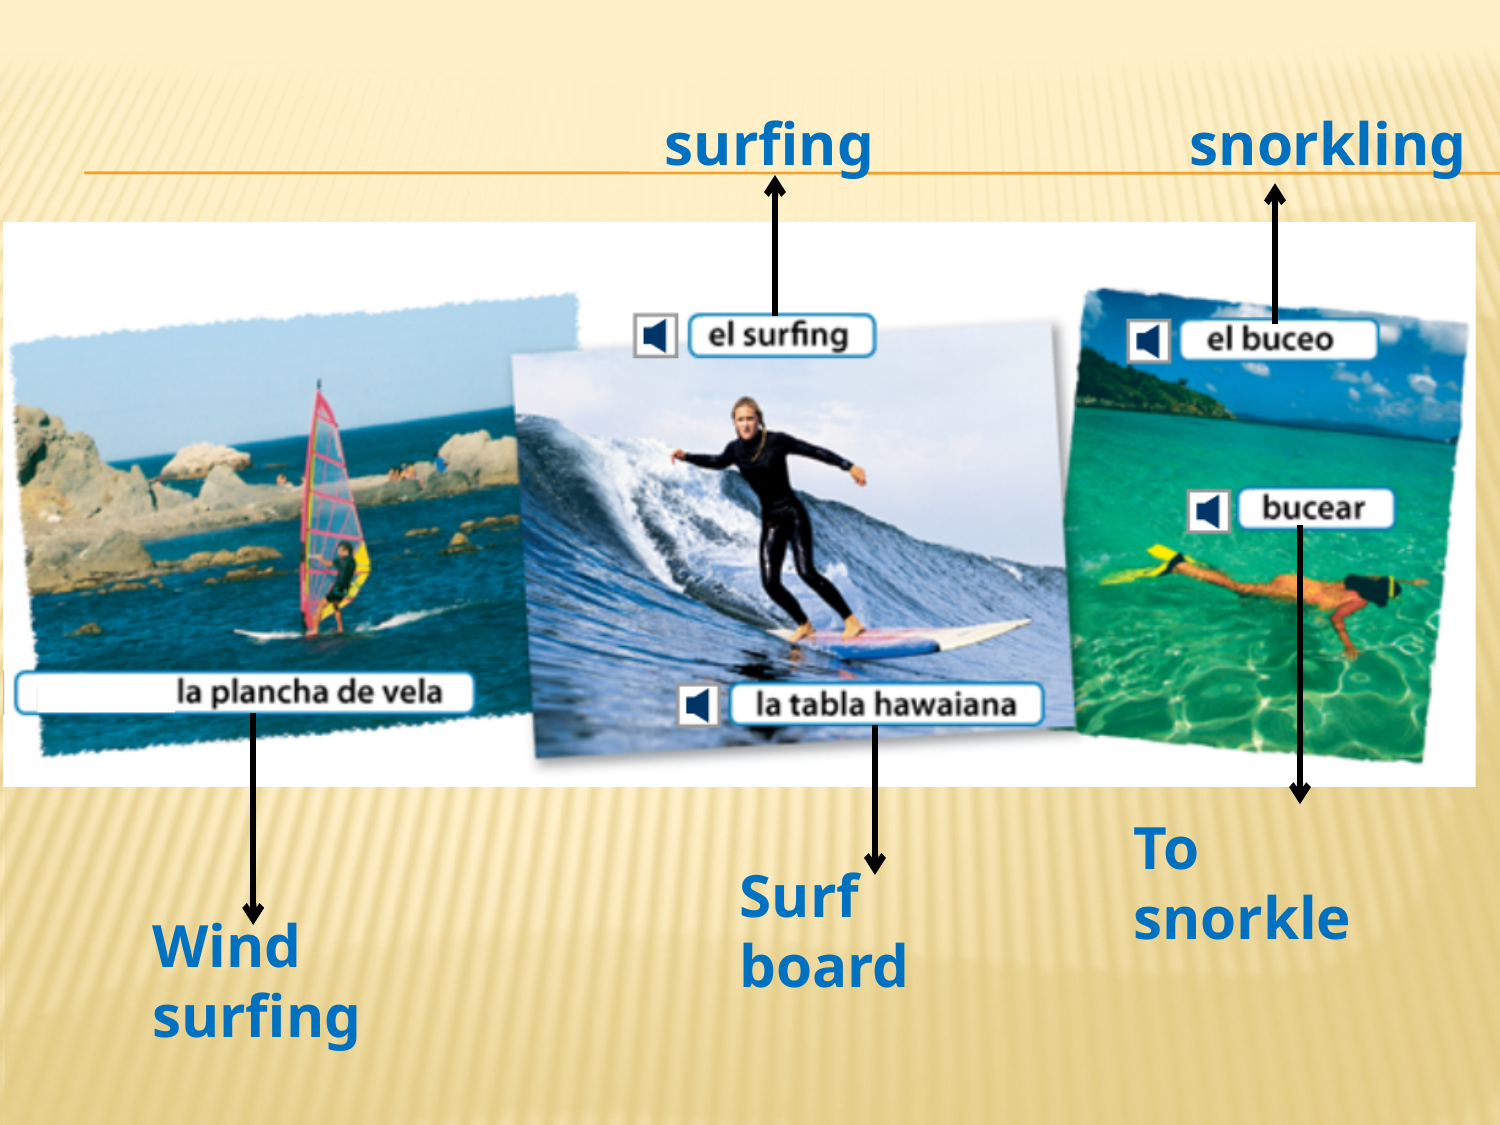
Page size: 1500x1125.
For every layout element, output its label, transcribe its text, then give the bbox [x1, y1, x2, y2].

text_box snorkling [1174, 99, 1488, 185]
text_box To snorkle [1118, 804, 1432, 959]
picture [2, 221, 1476, 787]
text_box Wind surfing [137, 901, 450, 1057]
text_box surfing [649, 99, 963, 185]
text_box Surf board [724, 851, 1038, 1007]
